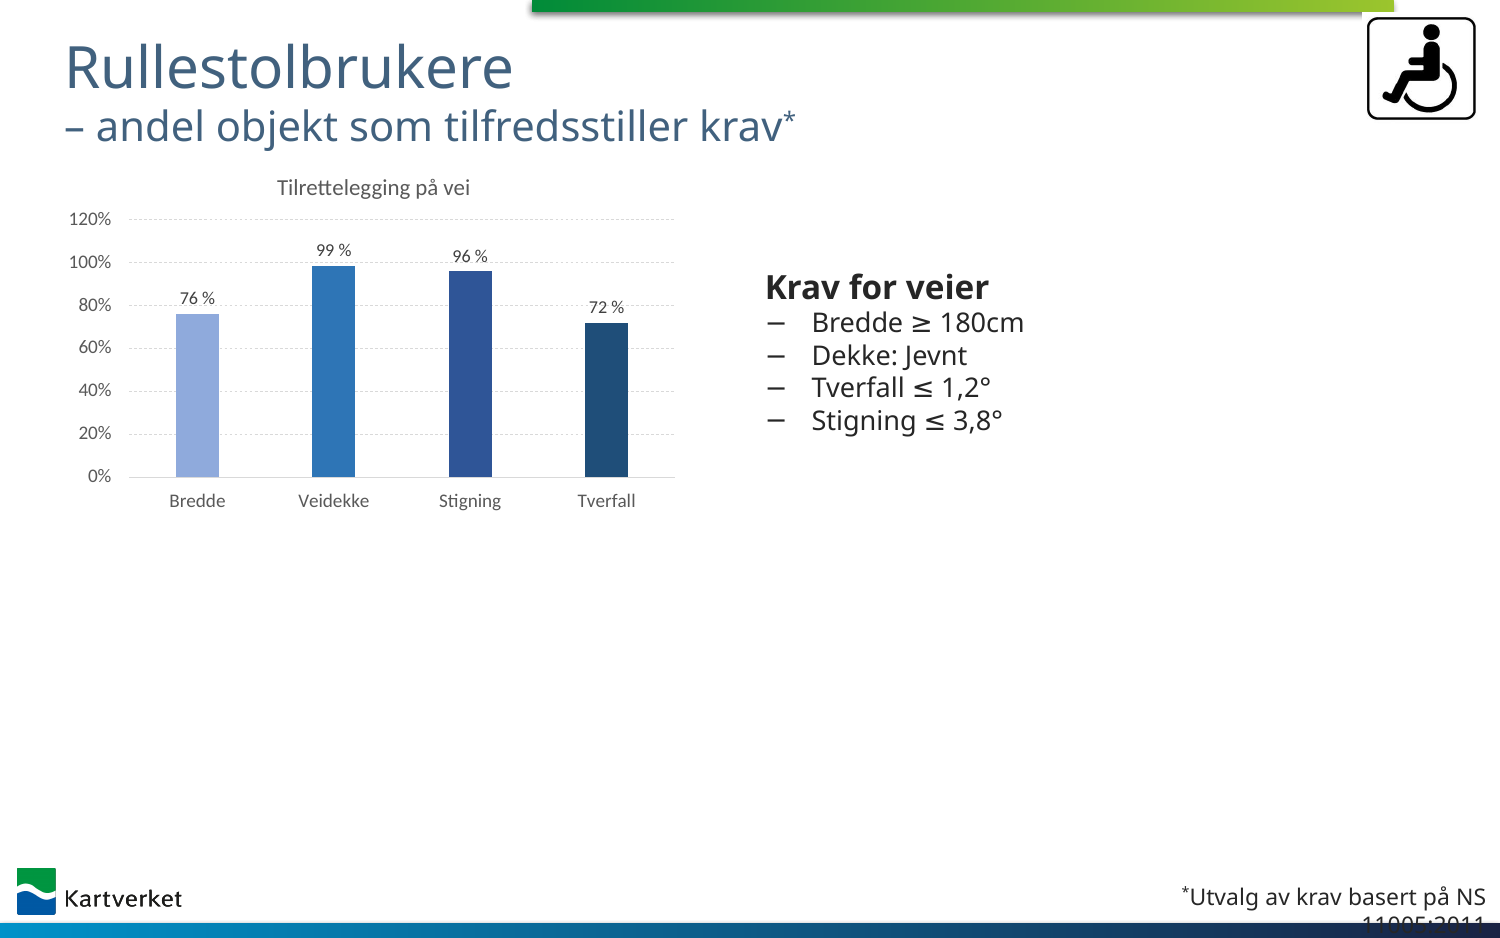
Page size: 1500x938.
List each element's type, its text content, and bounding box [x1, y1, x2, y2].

text_box Krav for veier Bredde ≥ 180cm Dekke: Jevnt Tverfall ≤ 1,2° Stigning ≤ 3,8° [750, 258, 1234, 444]
picture [1362, 12, 1481, 126]
text_box Rullestolbrukere – andel objekt som tilfredsstiller krav* [49, 25, 1431, 158]
text_box *Utvalg av krav basert på NS 11005:2011 [1068, 873, 1500, 938]
picture [62, 166, 686, 519]
